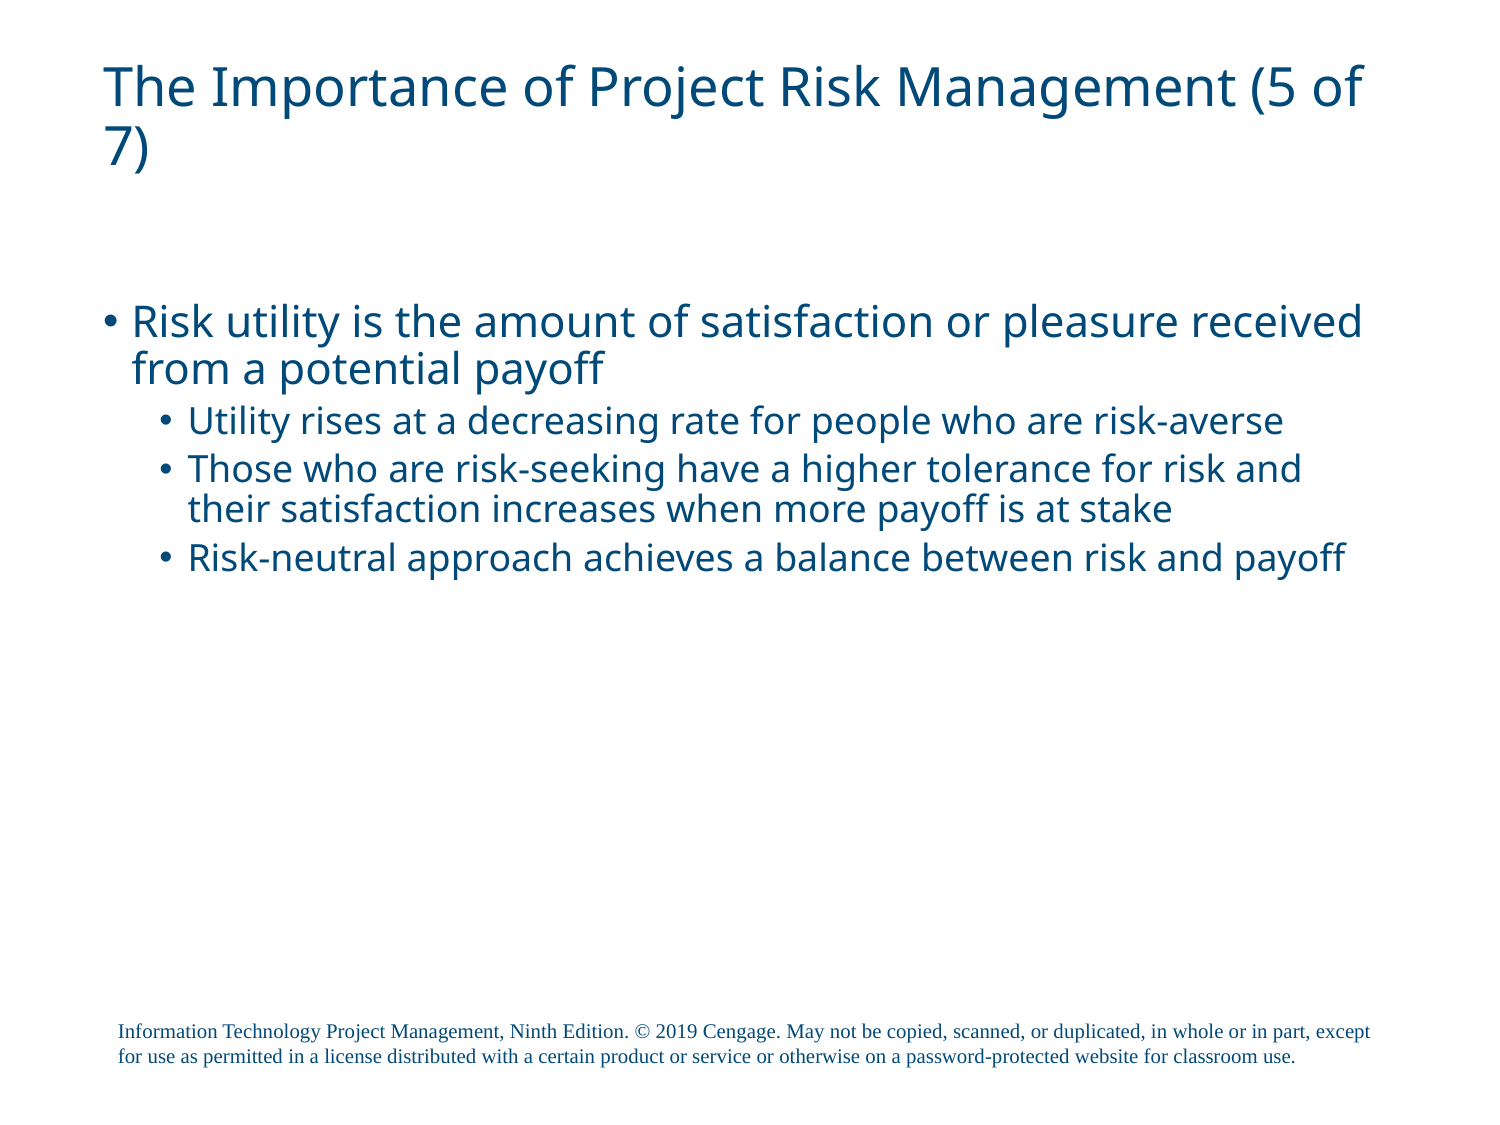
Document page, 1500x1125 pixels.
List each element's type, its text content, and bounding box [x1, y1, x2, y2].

title The Importance of Project Risk Management (5 of 7) [103, 59, 1397, 278]
footer Information Technology Project Management, Ninth Edition. © 2019 Cengage. May not be copied, scanned, or duplicated, in whole or in part, except for use as permitted in a license distributed with a certain product or service or otherwise on a password-protected website for classroom use. [103, 1009, 1397, 1070]
list Risk utility is the amount of satisfaction or pleasure received from a potential payoff Utility rises at a decreasing rate for people who are risk-averse Those who are risk-seeking have a higher tolerance for risk and their satisfaction increases when more payoff is at stake Risk-neutral approach achieves a balance between risk and payoff [103, 299, 1397, 1009]
